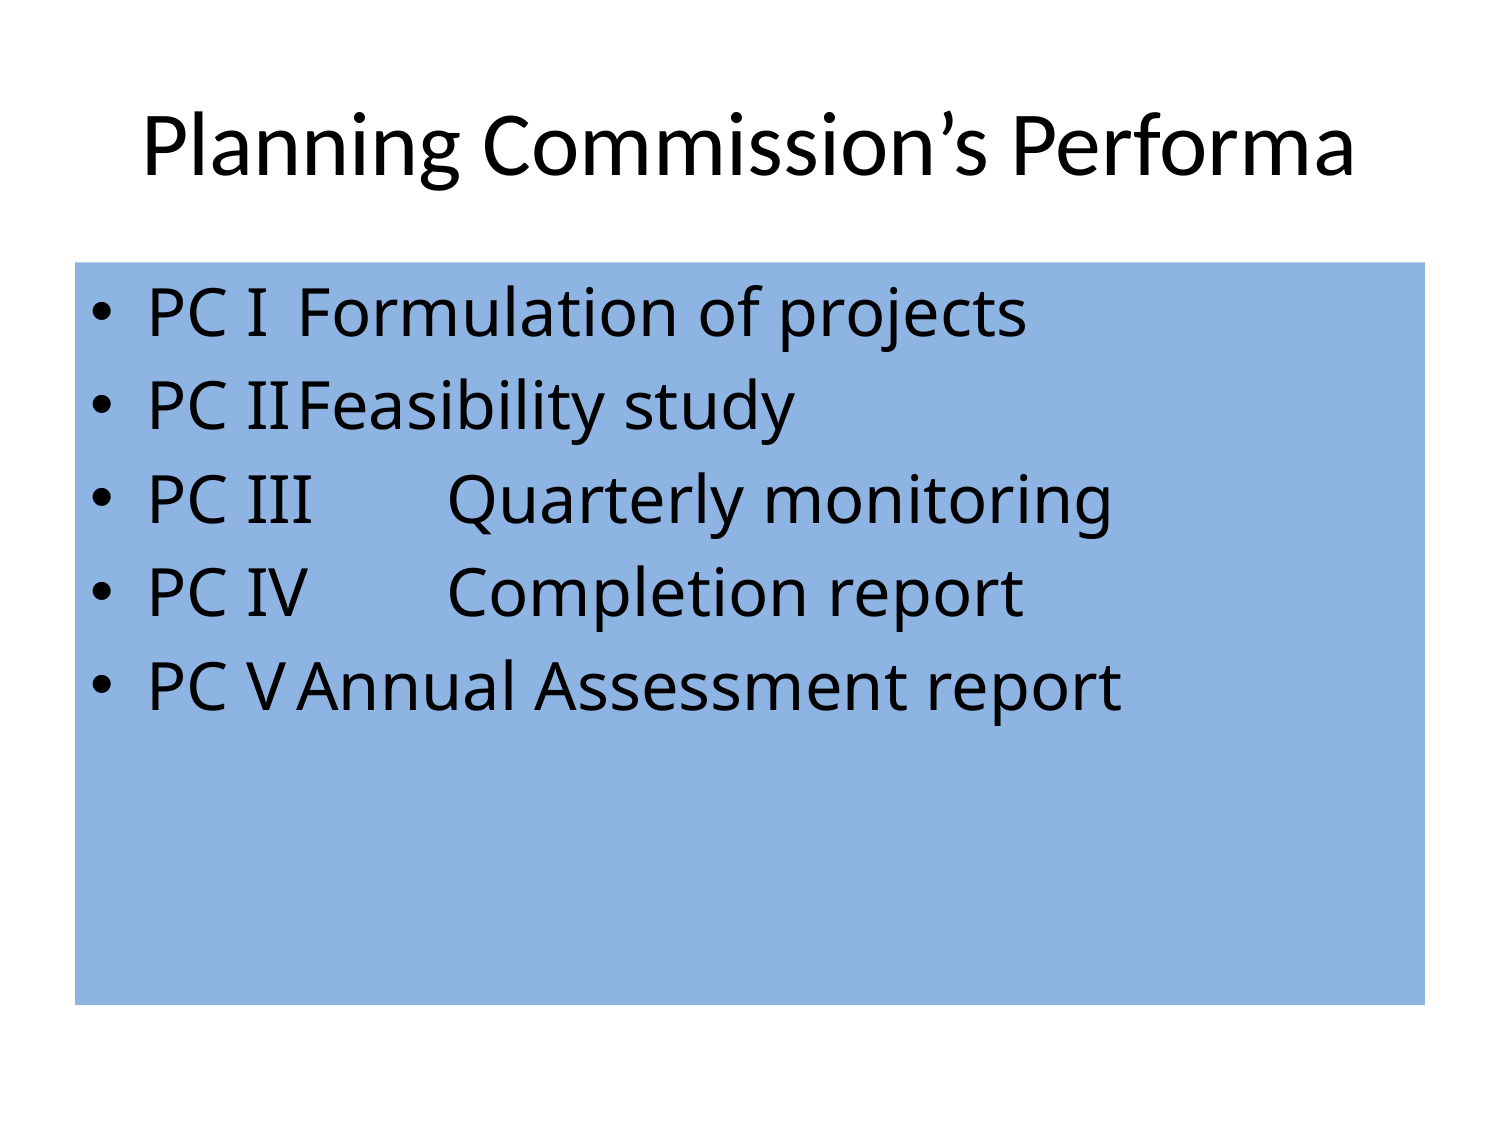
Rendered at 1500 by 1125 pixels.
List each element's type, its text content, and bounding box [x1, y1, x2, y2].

list PC I Formulation of projects PC II Feasibility study PC III Quarterly monitoring PC IV Completion report PC V Annual Assessment report [75, 262, 1425, 1005]
title Planning Commission’s Performa [75, 45, 1425, 233]
